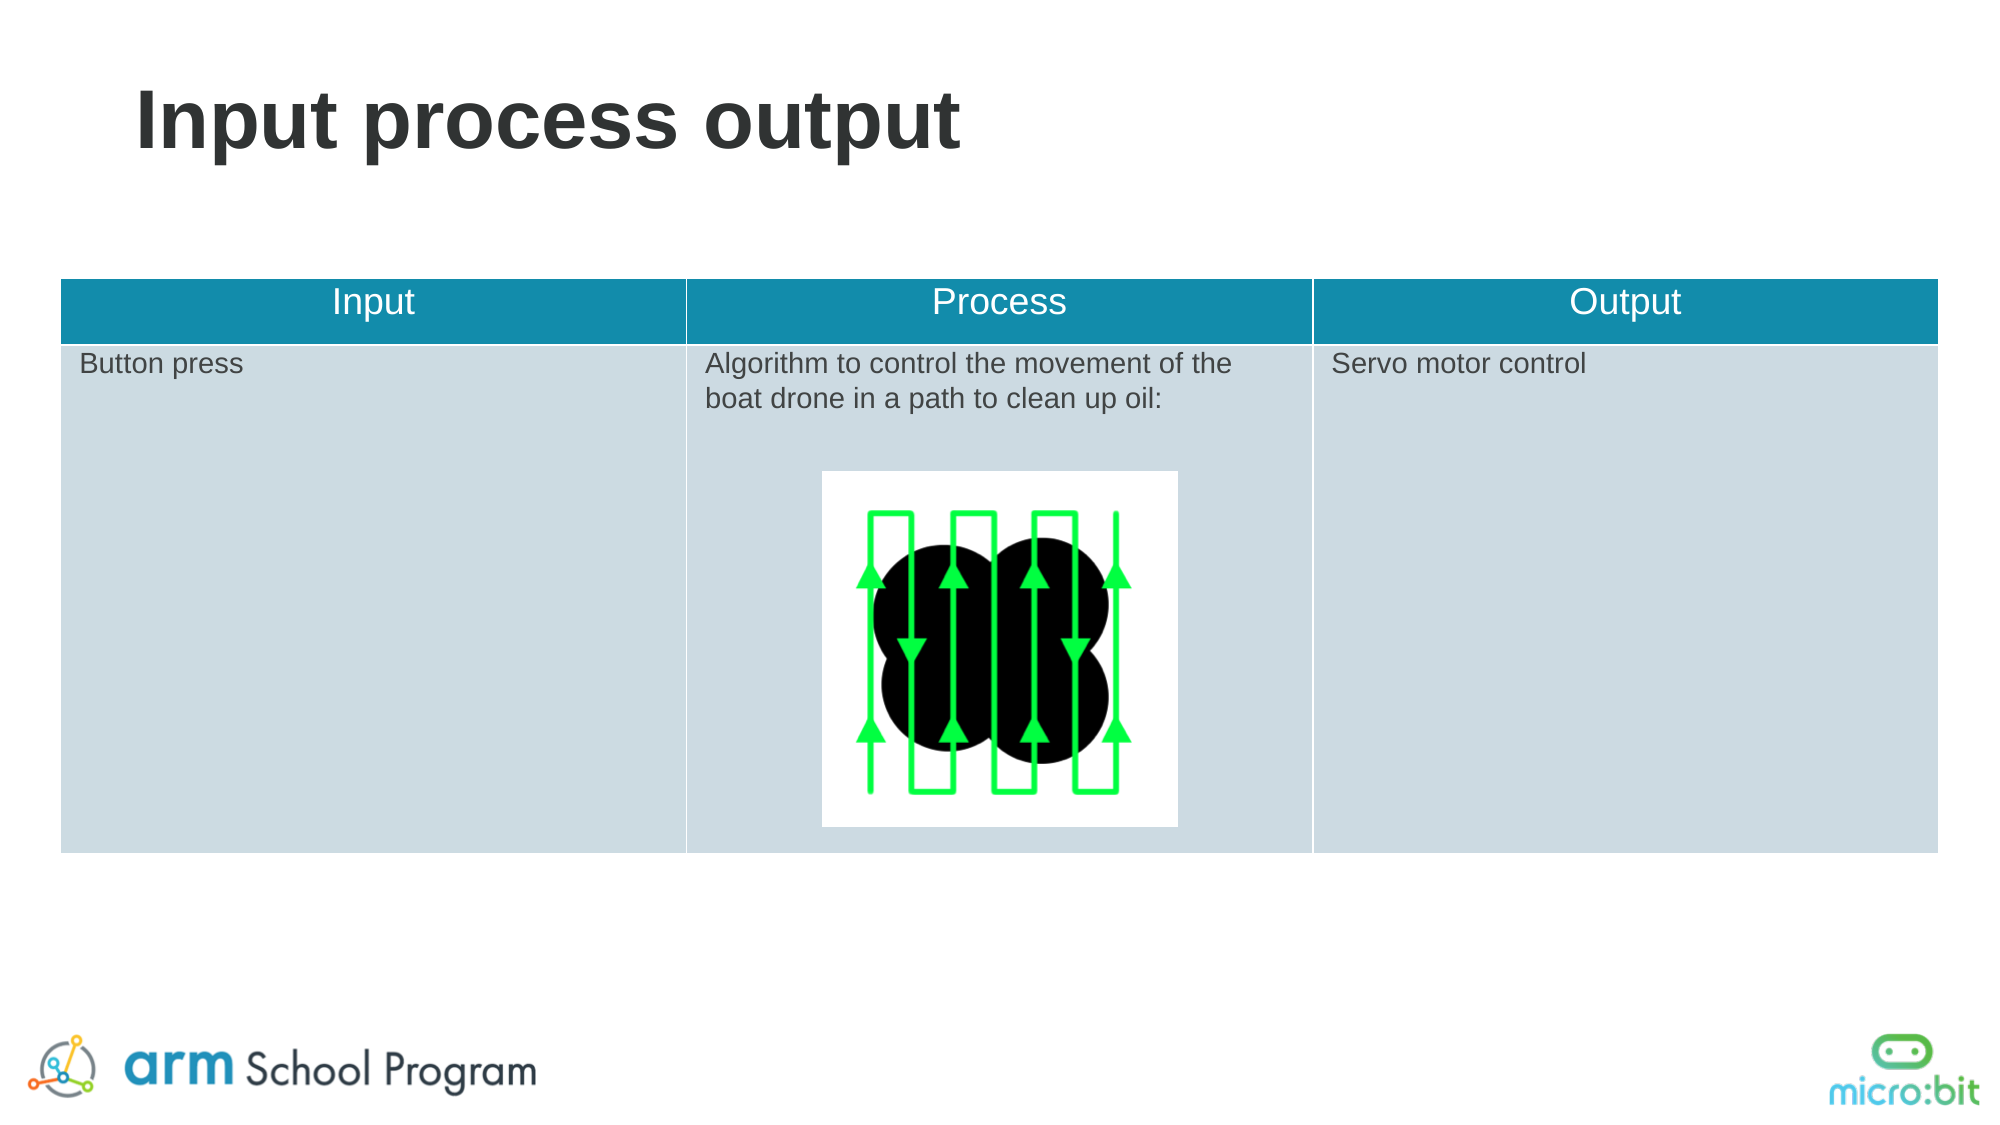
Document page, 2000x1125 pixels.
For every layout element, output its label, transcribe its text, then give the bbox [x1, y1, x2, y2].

picture [1829, 1029, 1980, 1106]
picture [20, 1029, 545, 1107]
table_header Output [1314, 279, 1938, 344]
title Input process output [135, 58, 1798, 151]
table_cell Servo motor control [1314, 346, 1938, 853]
table_header Process [687, 279, 1312, 344]
table_header Input [61, 279, 686, 344]
picture [822, 471, 1178, 827]
table_cell Button press [61, 346, 686, 853]
table_cell Algorithm to control the movement of the boat drone in a path to clean up oil: [687, 346, 1312, 853]
